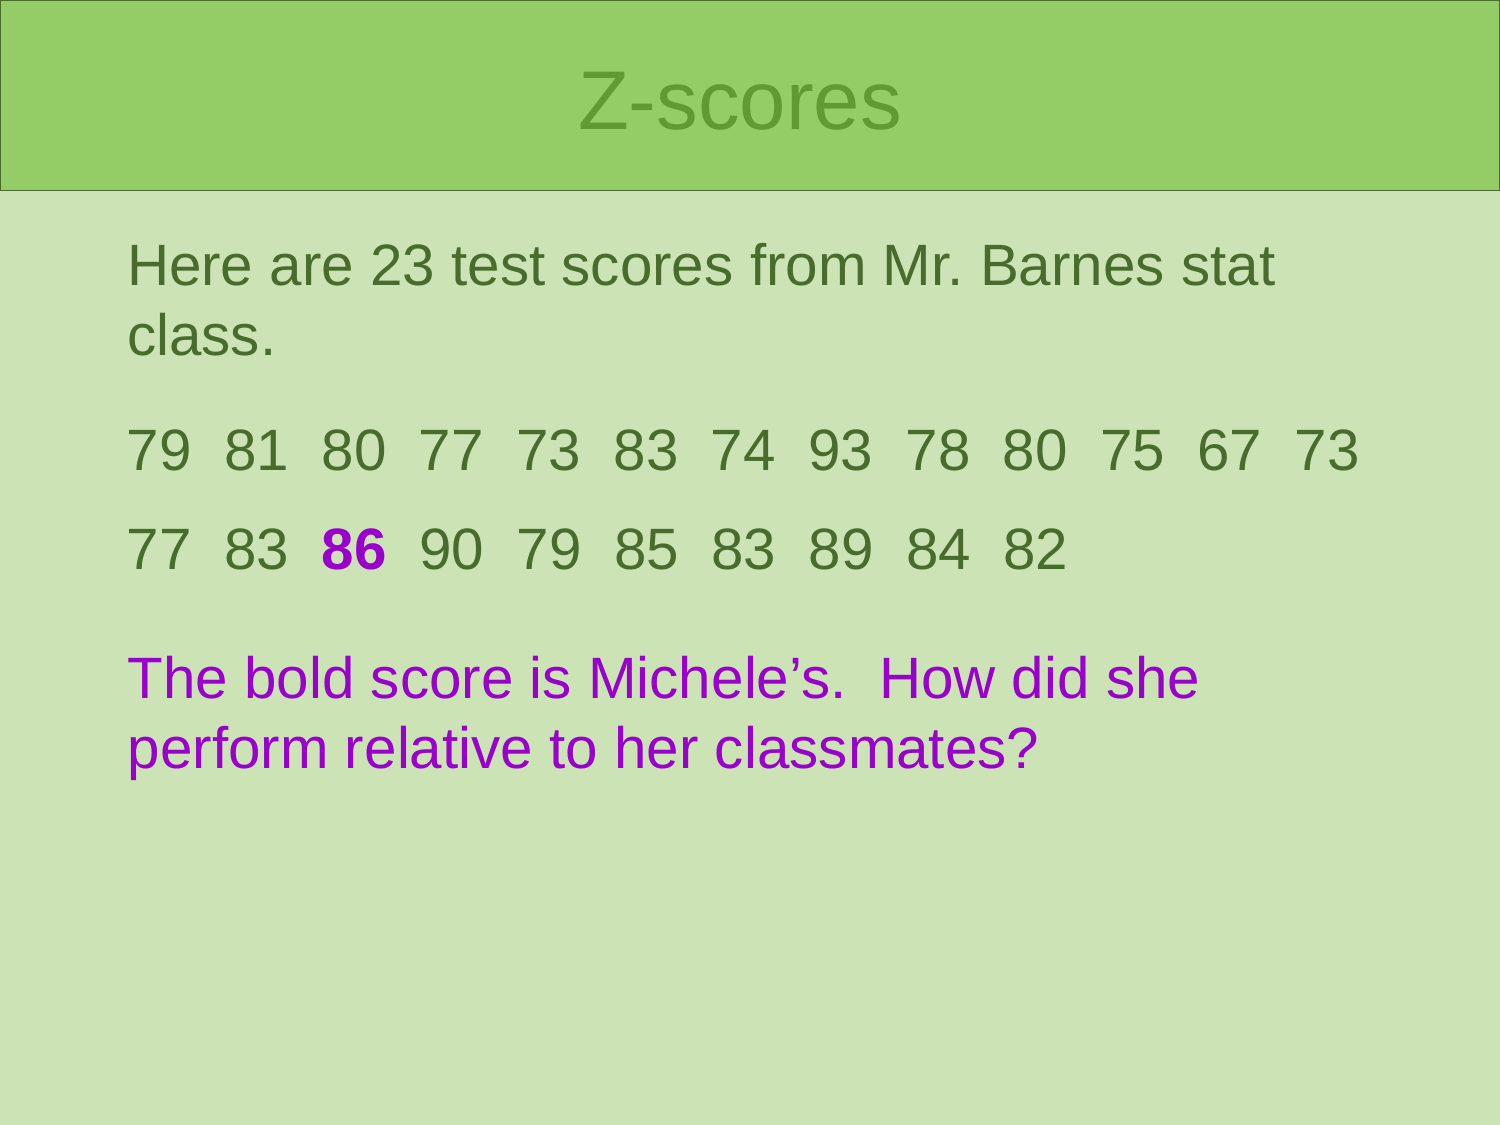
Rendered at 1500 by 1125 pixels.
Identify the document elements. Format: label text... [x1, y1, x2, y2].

title Z-scores [74, 30, 1406, 162]
text_box The bold score is Michele’s. How did she perform relative to her classmates? [112, 688, 1377, 788]
text_box Here are 23 test scores from Mr. Barnes stat class. [112, 219, 1394, 375]
text_box 81 80 77 73 83 74 93 78 80 75 67 73 77 83 86 90 79 85 83 89 84 82 [112, 404, 1430, 688]
